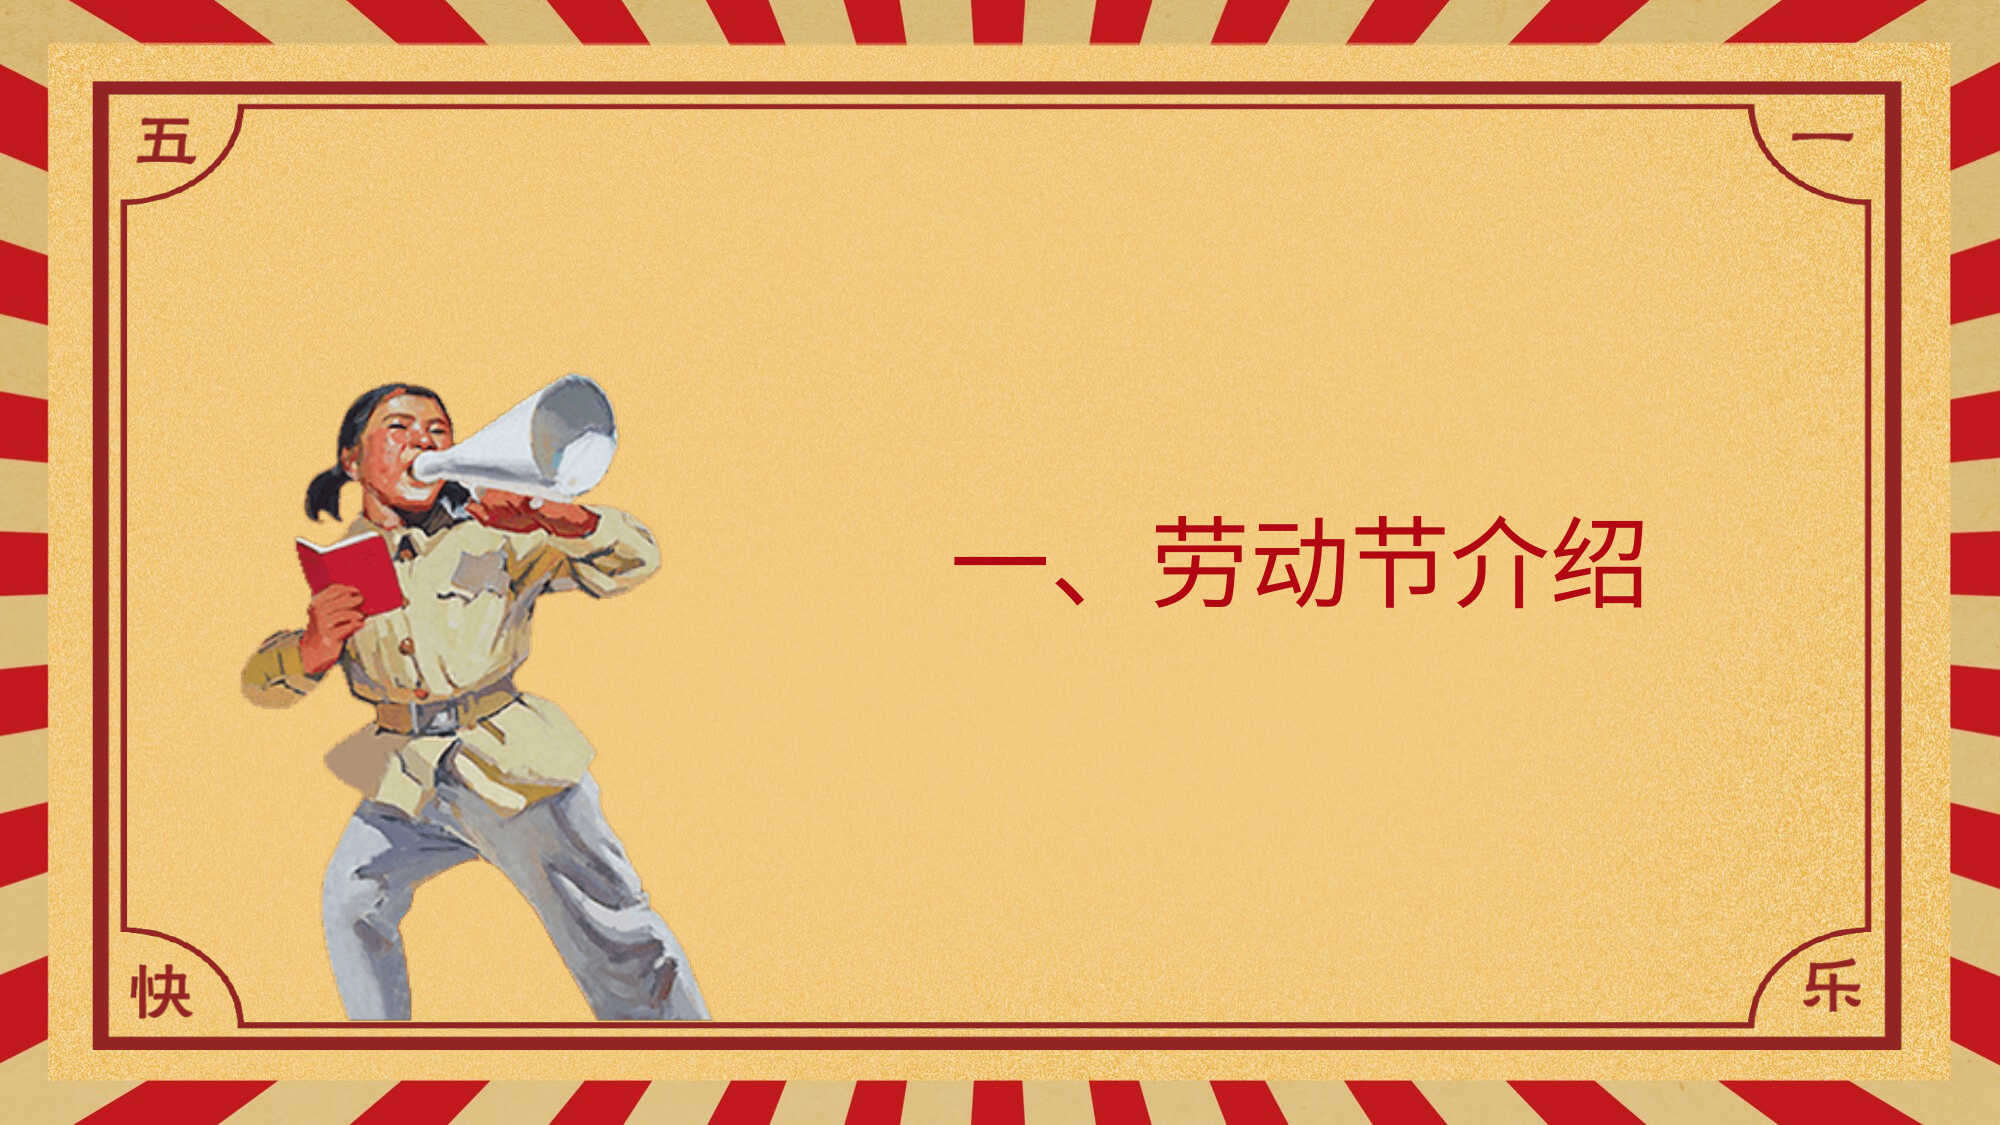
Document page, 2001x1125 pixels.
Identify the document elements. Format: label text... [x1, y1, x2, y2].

picture [0, 0, 2000, 10]
picture [0, 11, 2000, 1125]
text_box 一、劳动节介绍 [935, 492, 1666, 628]
